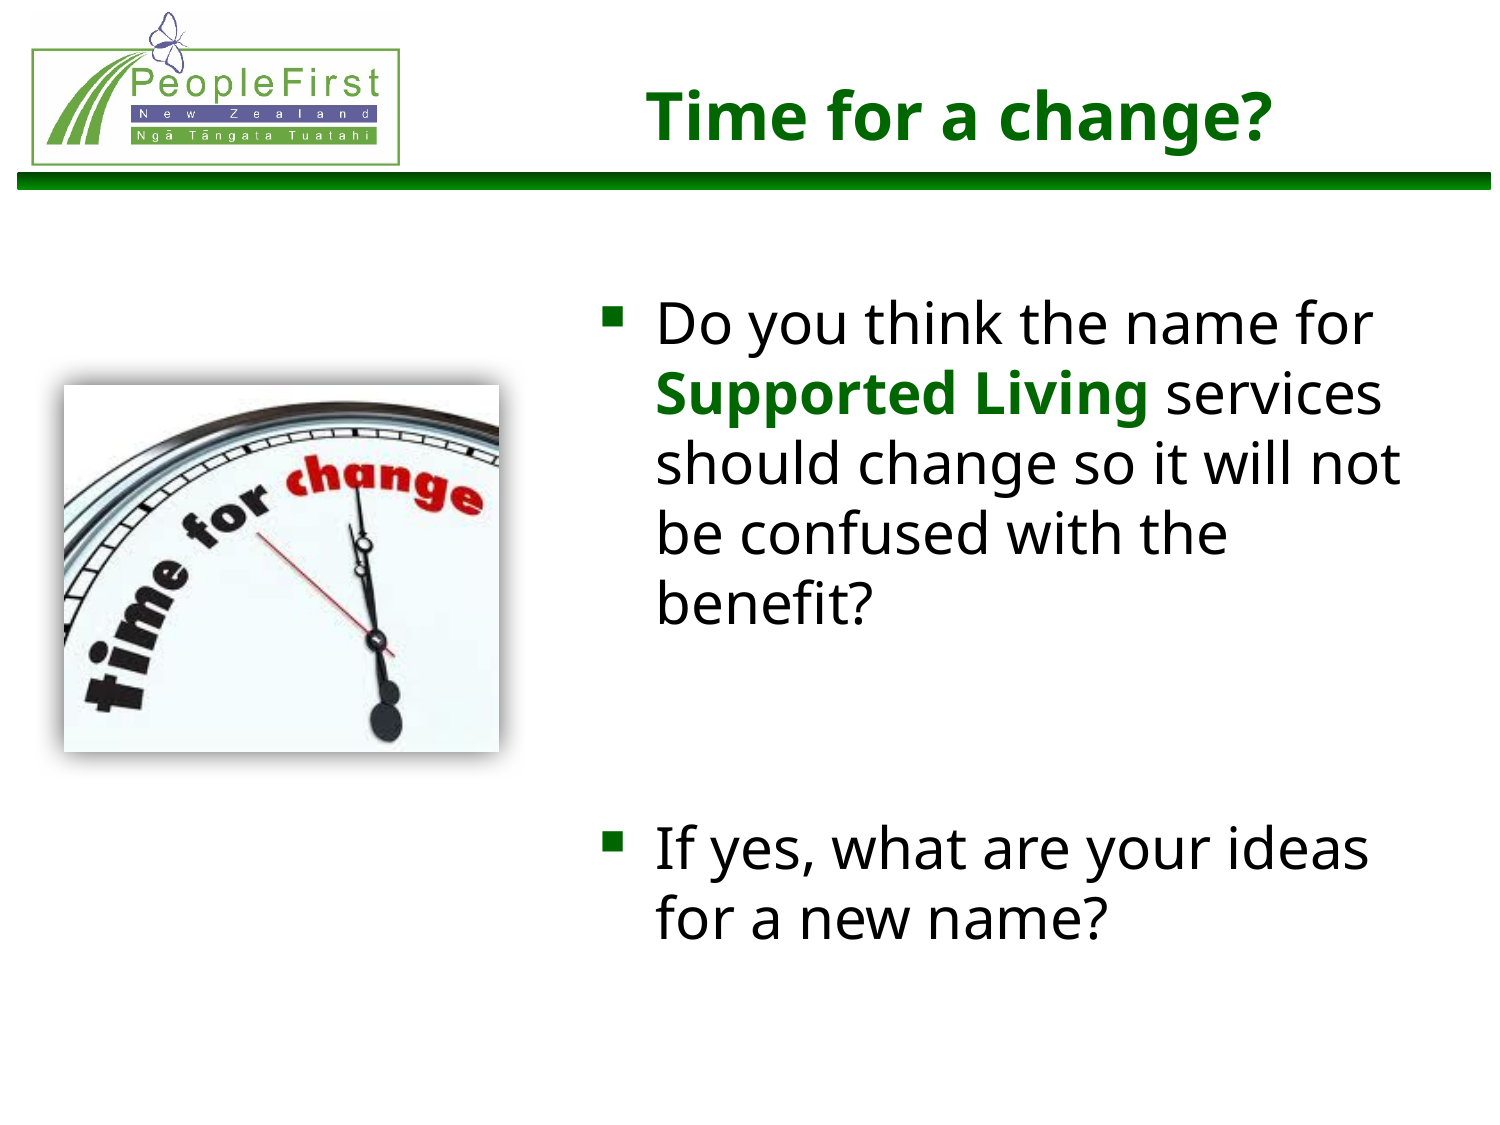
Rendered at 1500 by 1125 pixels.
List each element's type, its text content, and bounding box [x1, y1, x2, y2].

picture [31, 11, 400, 166]
title Time for a change? [419, 66, 1491, 145]
list Do you think the name for Supported Living services should change so it will not be confused with the benefit? If yes, what are your ideas for a new name? [584, 278, 1469, 1006]
picture [64, 385, 499, 752]
